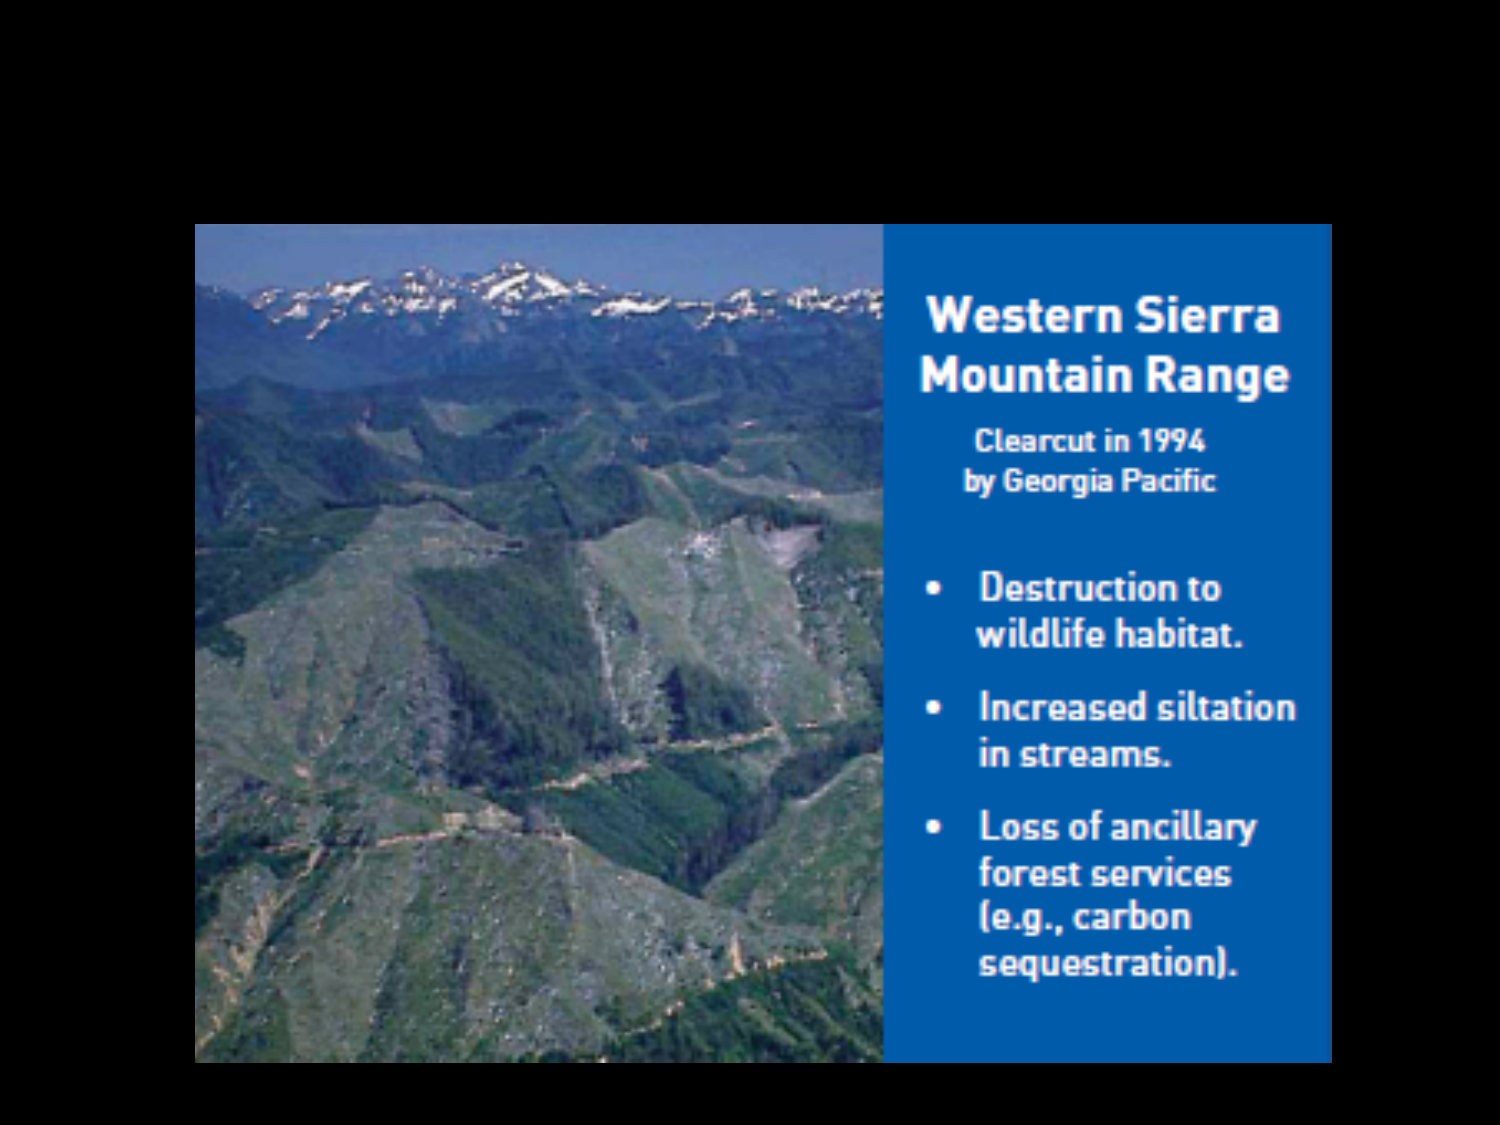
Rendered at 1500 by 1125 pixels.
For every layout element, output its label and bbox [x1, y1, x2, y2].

list [195, 224, 1332, 1063]
